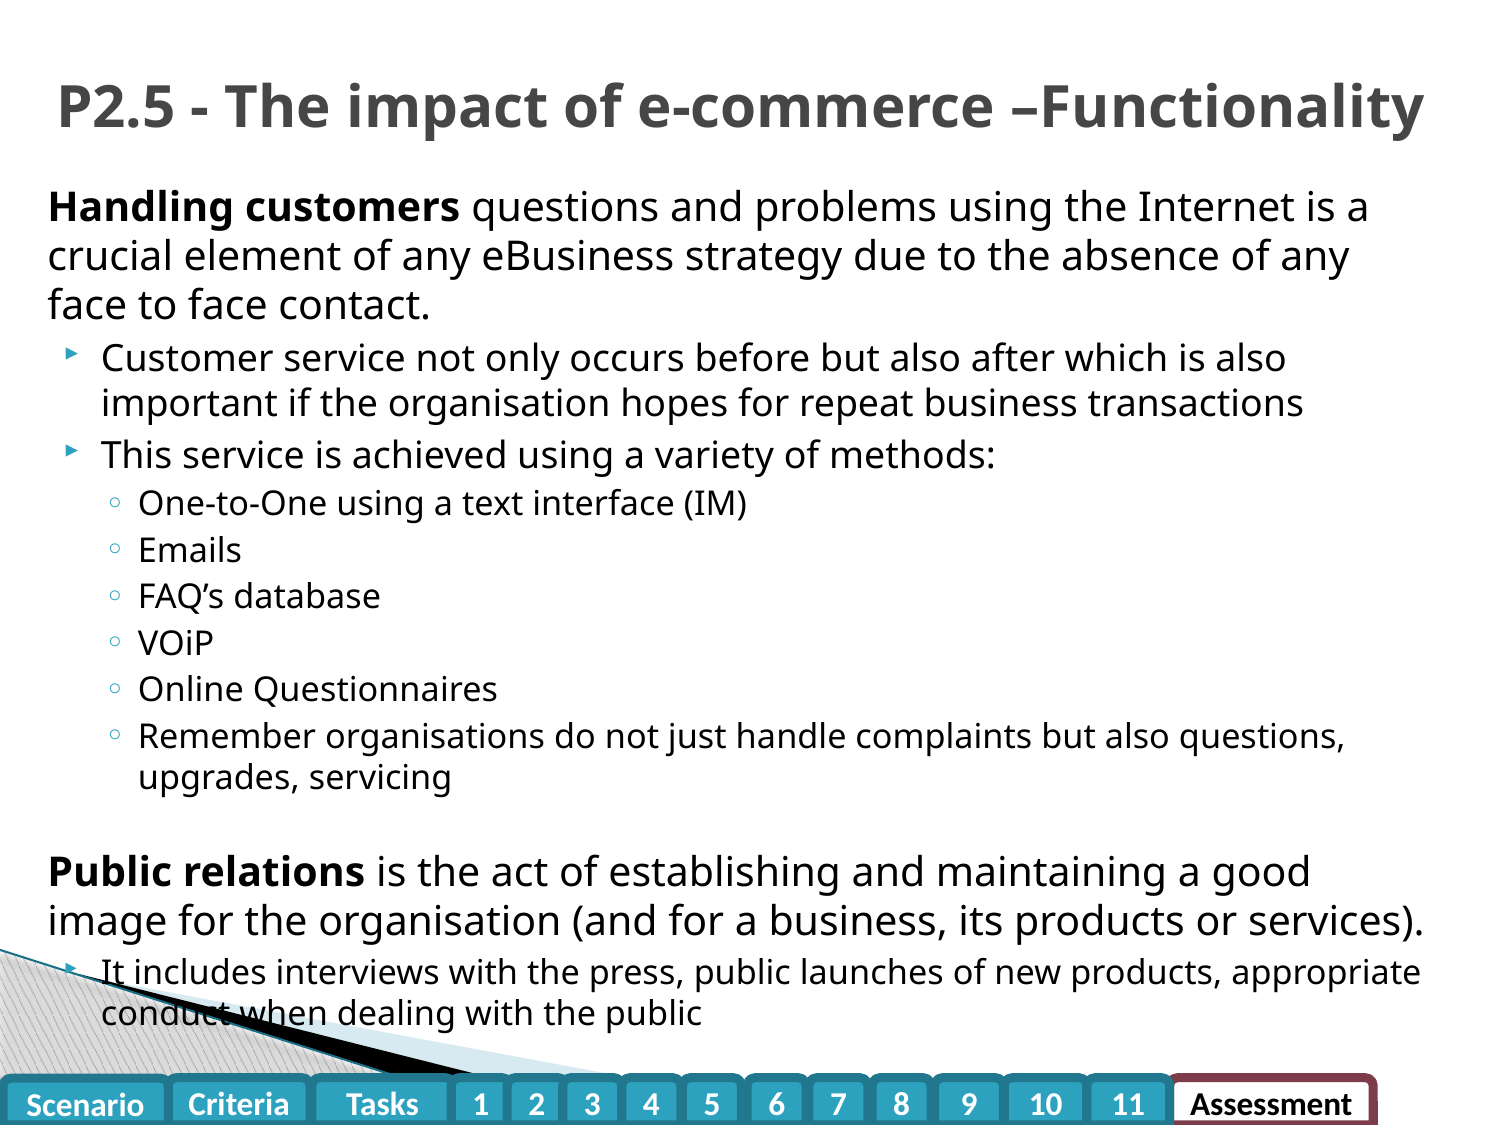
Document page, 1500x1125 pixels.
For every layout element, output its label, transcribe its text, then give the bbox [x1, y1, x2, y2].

list Handling customers questions and problems using the Internet is a crucial element of any eBusiness strategy due to the absence of any face to face contact. Customer service not only occurs before but also after which is also important if the organisation hopes for repeat business transactions This service is achieved using a variety of methods: One-to-One using a text interface (IM) Emails FAQ’s database VOiP Online Questionnaires Remember organisations do not just handle complaints but also questions, upgrades, servicing Public relations is the act of establishing and maintaining a good image for the organisation (and for a business, its products or services). It includes interviews with the press, public launches of new products, appropriate conduct when dealing with the public [32, 172, 1454, 1090]
text_box P2.5 - The impact of e-commerce –Functionality [41, 35, 1459, 173]
